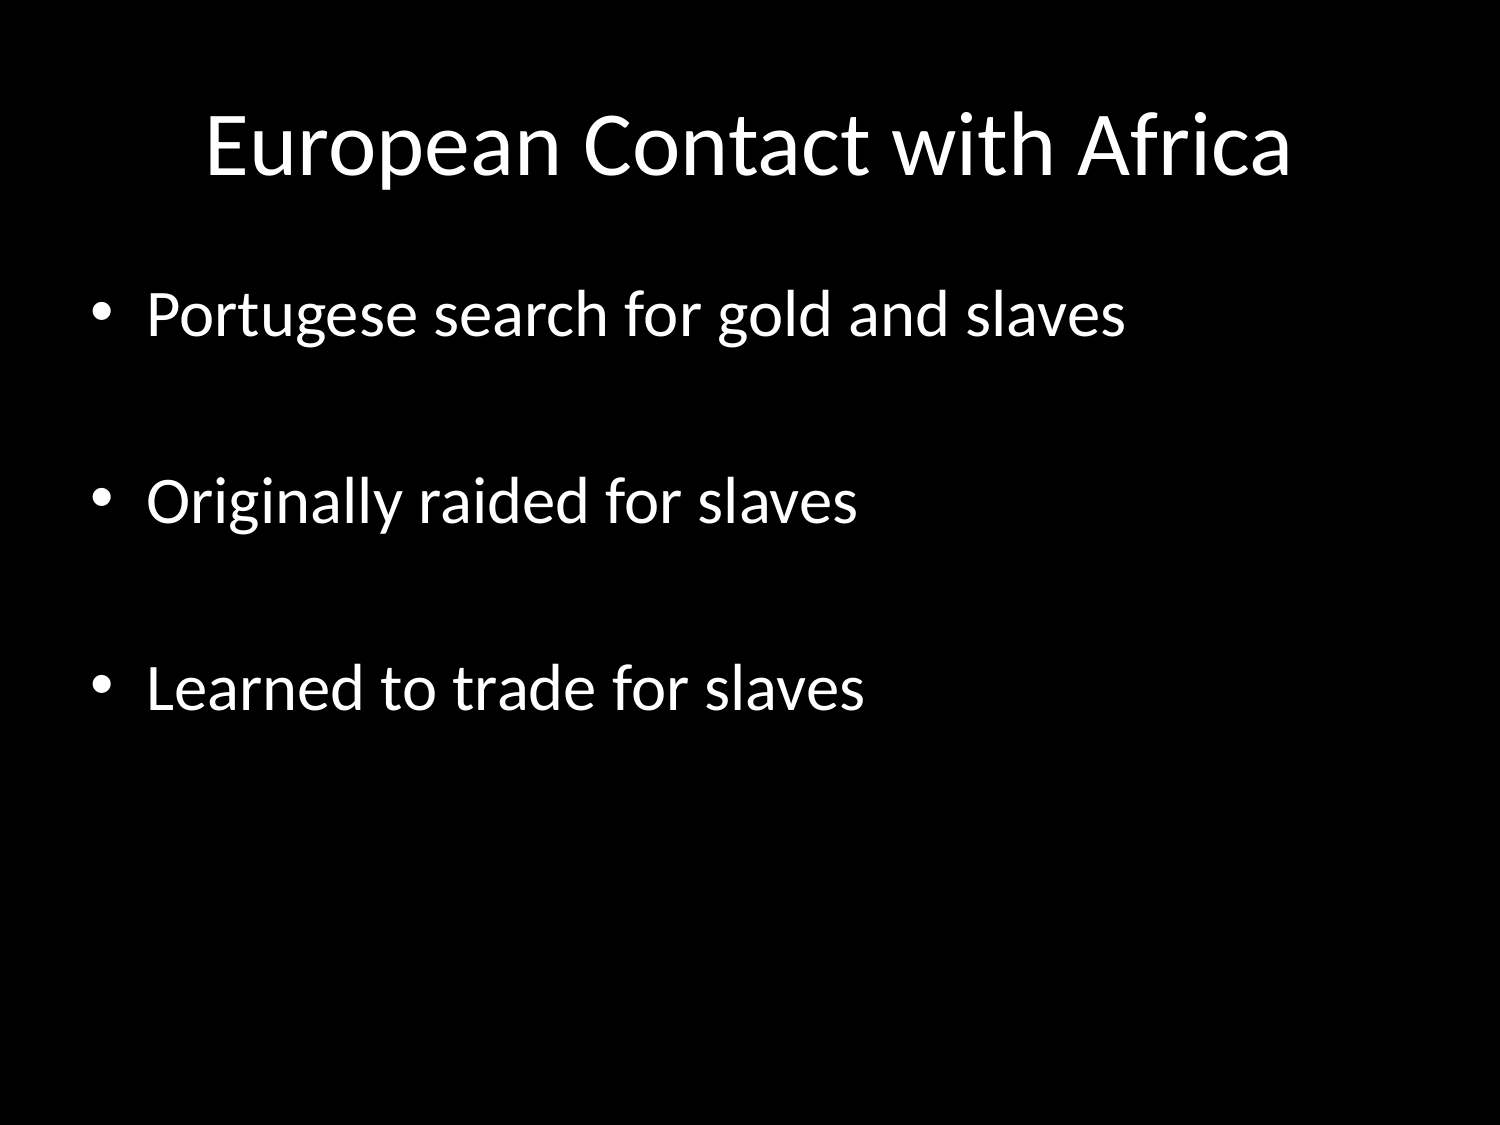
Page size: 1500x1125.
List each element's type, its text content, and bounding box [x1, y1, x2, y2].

list Portugese search for gold and slaves Originally raided for slaves Learned to trade for slaves [75, 262, 1425, 1005]
title European Contact with Africa [75, 45, 1425, 233]
